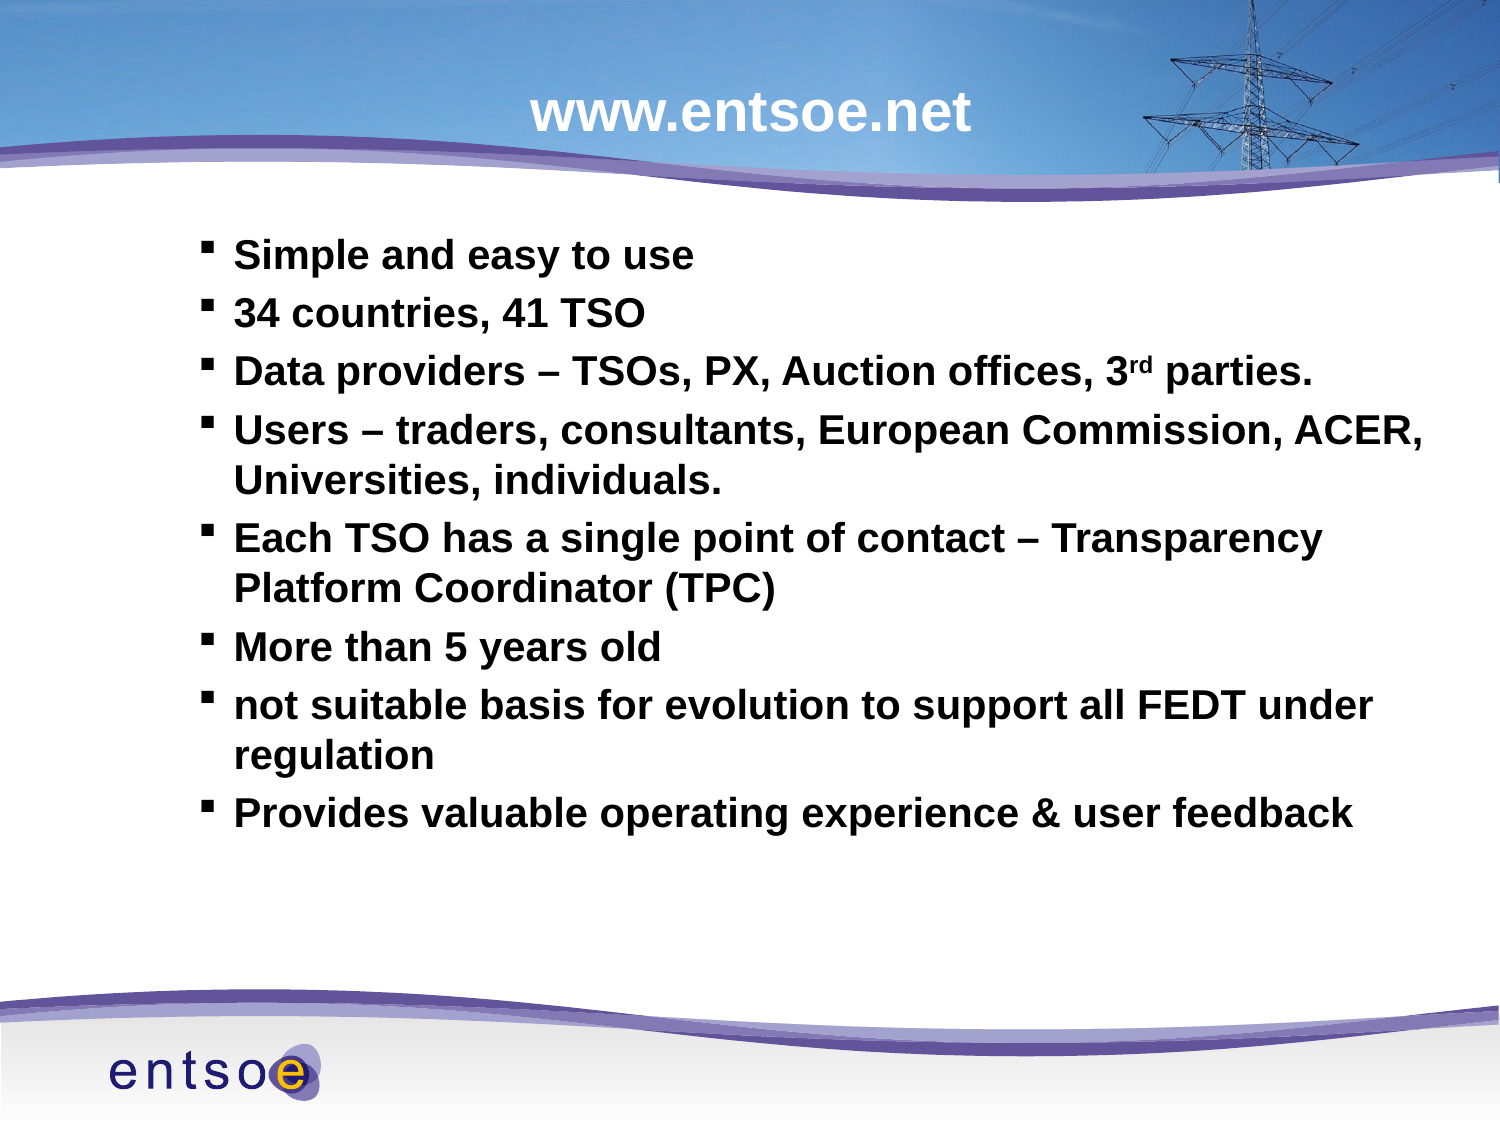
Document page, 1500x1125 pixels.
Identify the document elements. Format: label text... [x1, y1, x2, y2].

picture [0, 0, 1500, 183]
title www.entsoe.net [111, 42, 1392, 106]
list Simple and easy to use 34 countries, 41 TSO Data providers – TSOs, PX, Auction offices, 3rd parties. Users – traders, consultants, European Commission, ACER, Universities, individuals. Each TSO has a single point of contact – Transparency Platform Coordinator (TPC) More than 5 years old not suitable basis for evolution to support all FEDT under regulation Provides valuable operating experience & user feedback [182, 219, 1471, 891]
